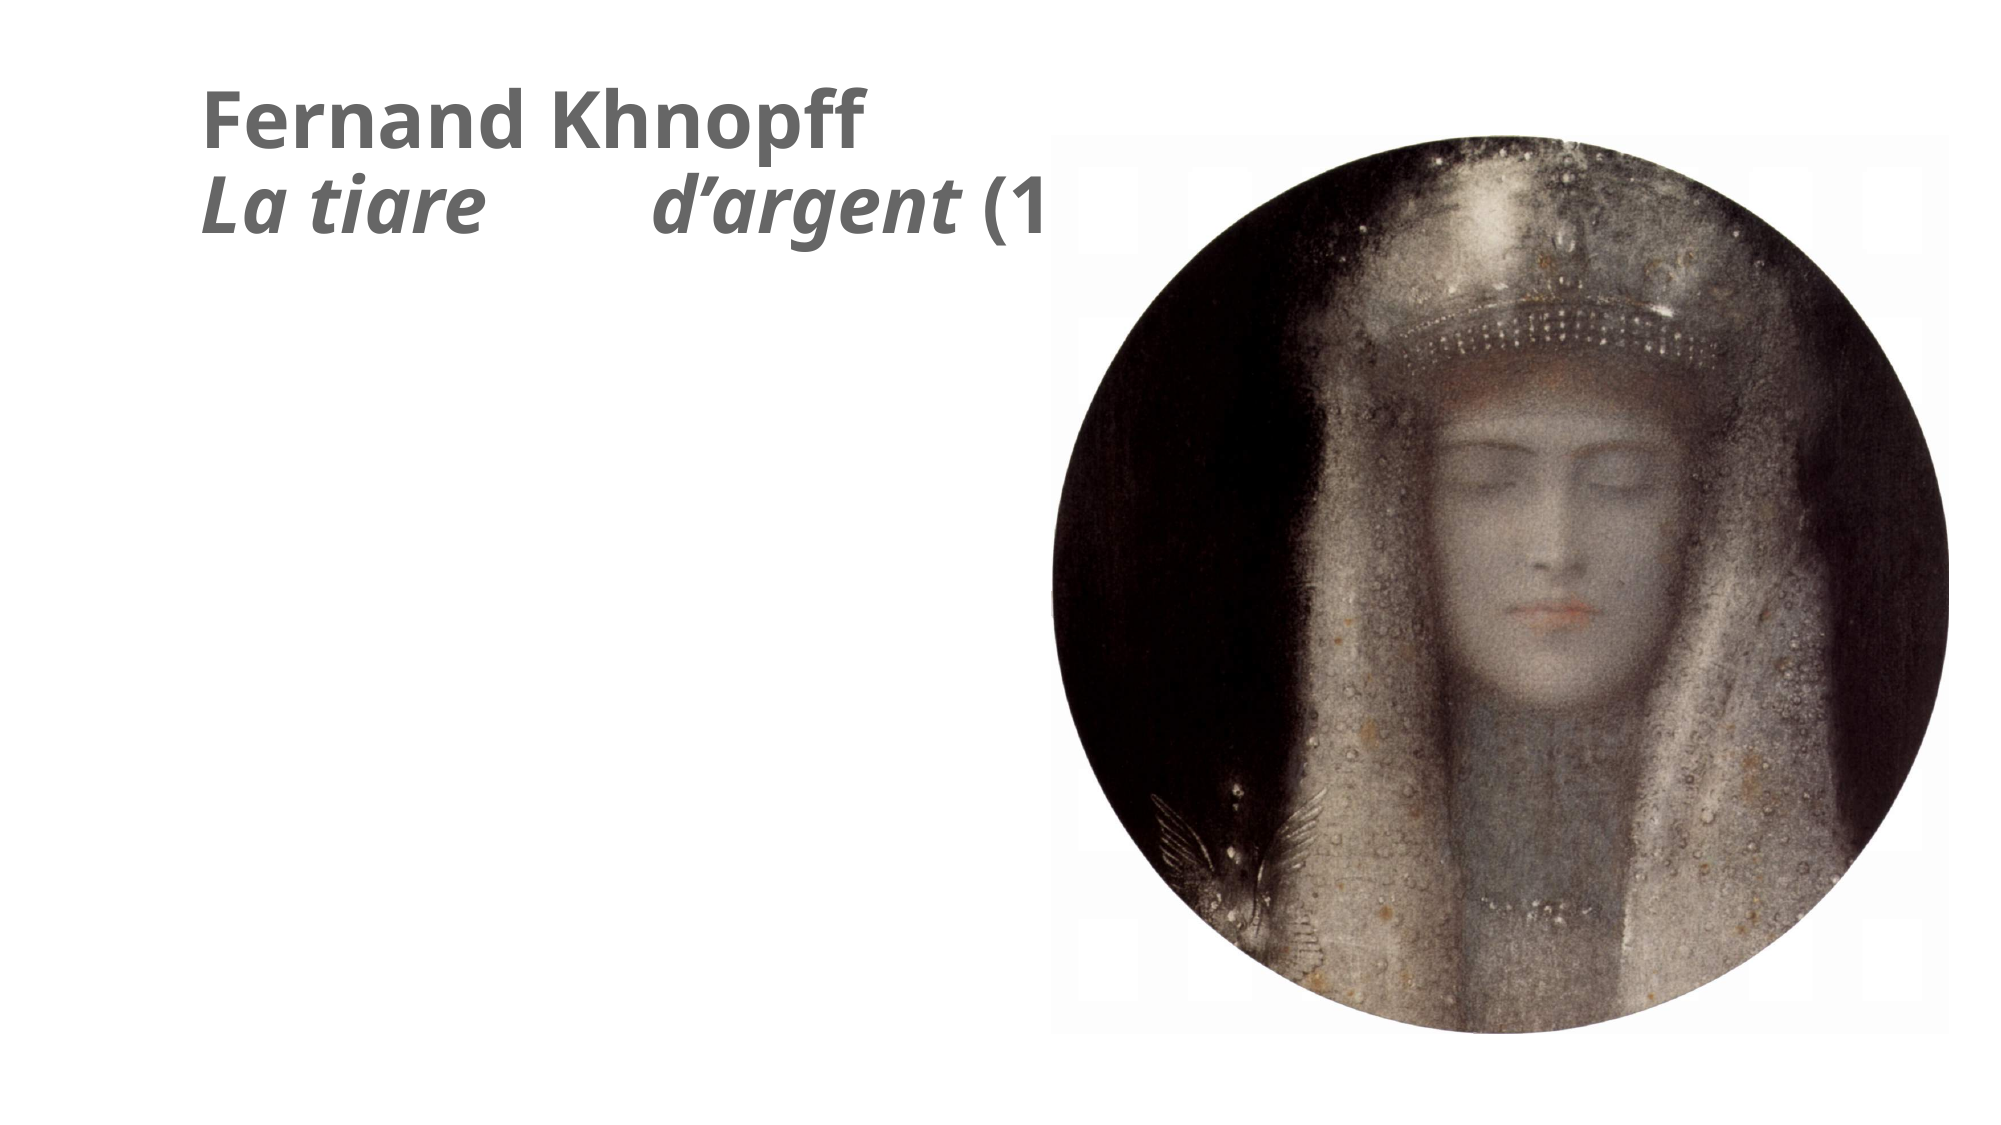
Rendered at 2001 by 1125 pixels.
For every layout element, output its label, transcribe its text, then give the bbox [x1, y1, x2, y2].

title Fernand Khnopff La tiare d’argent (1911) [185, 56, 1910, 275]
picture [1051, 135, 1950, 1034]
